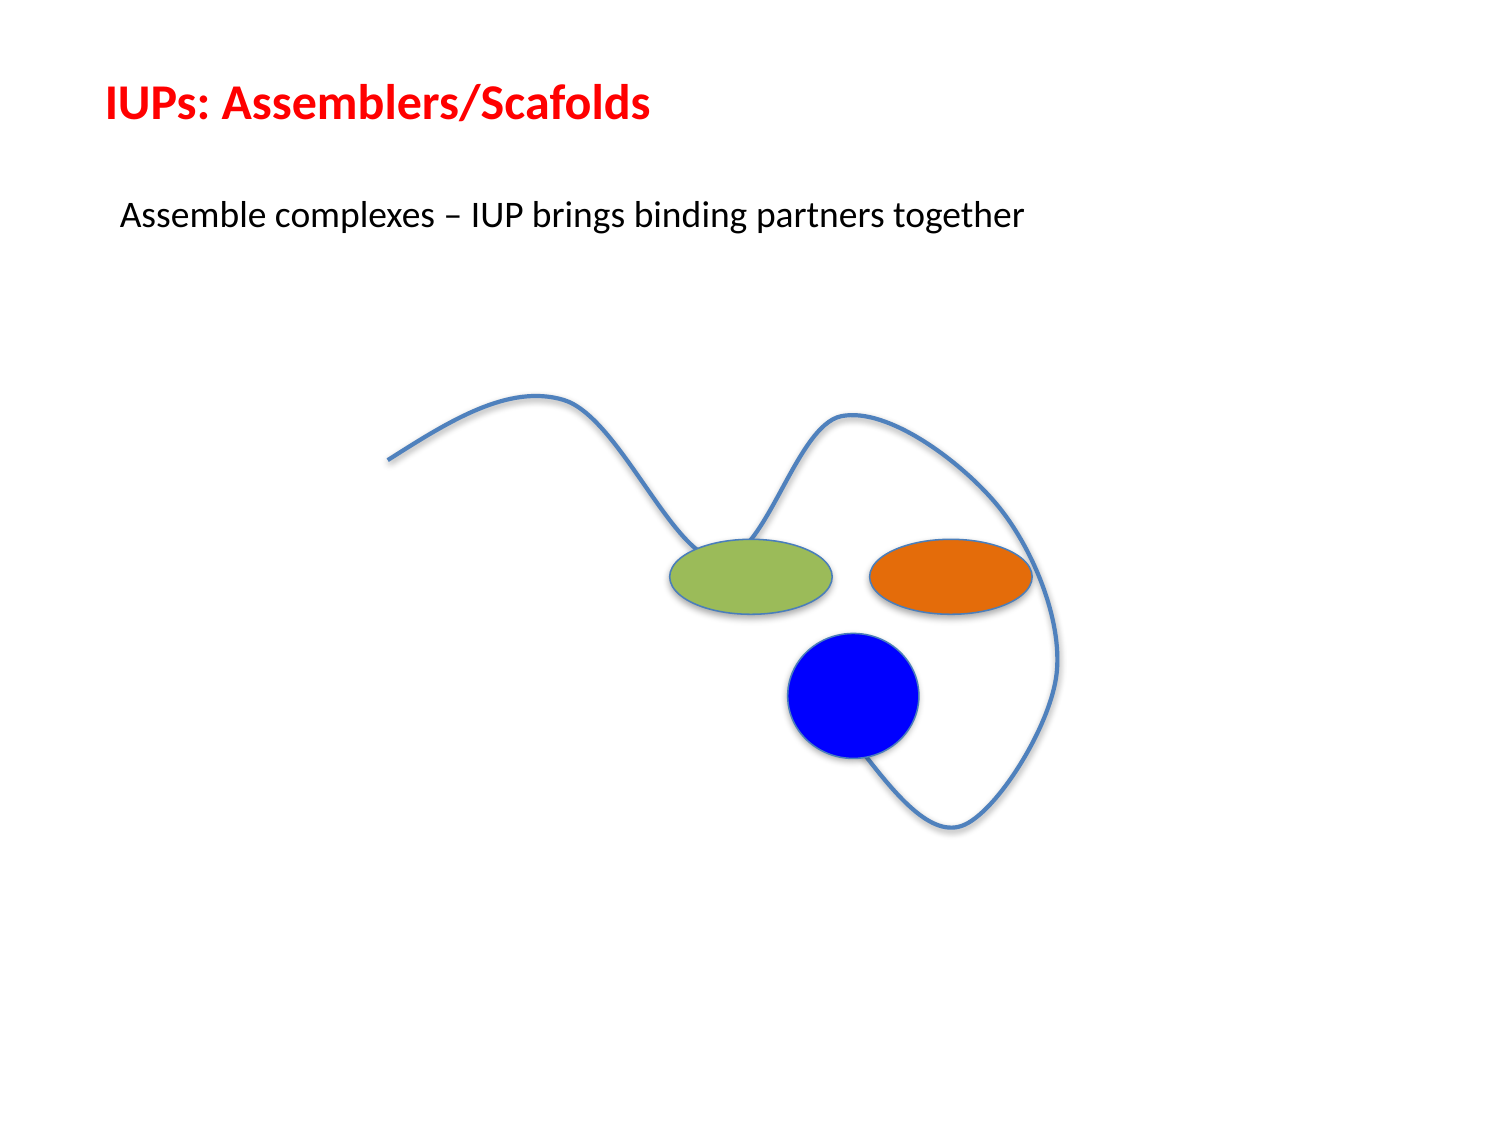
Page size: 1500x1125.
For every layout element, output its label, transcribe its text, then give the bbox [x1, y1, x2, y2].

text_box IUPs: Assemblers/Scafolds [90, 62, 667, 138]
text_box [786, 632, 920, 760]
text_box [386, 393, 1060, 830]
text_box Assemble complexes – IUP brings binding partners together [104, 182, 1041, 242]
text_box [868, 538, 1033, 616]
text_box [668, 538, 833, 616]
